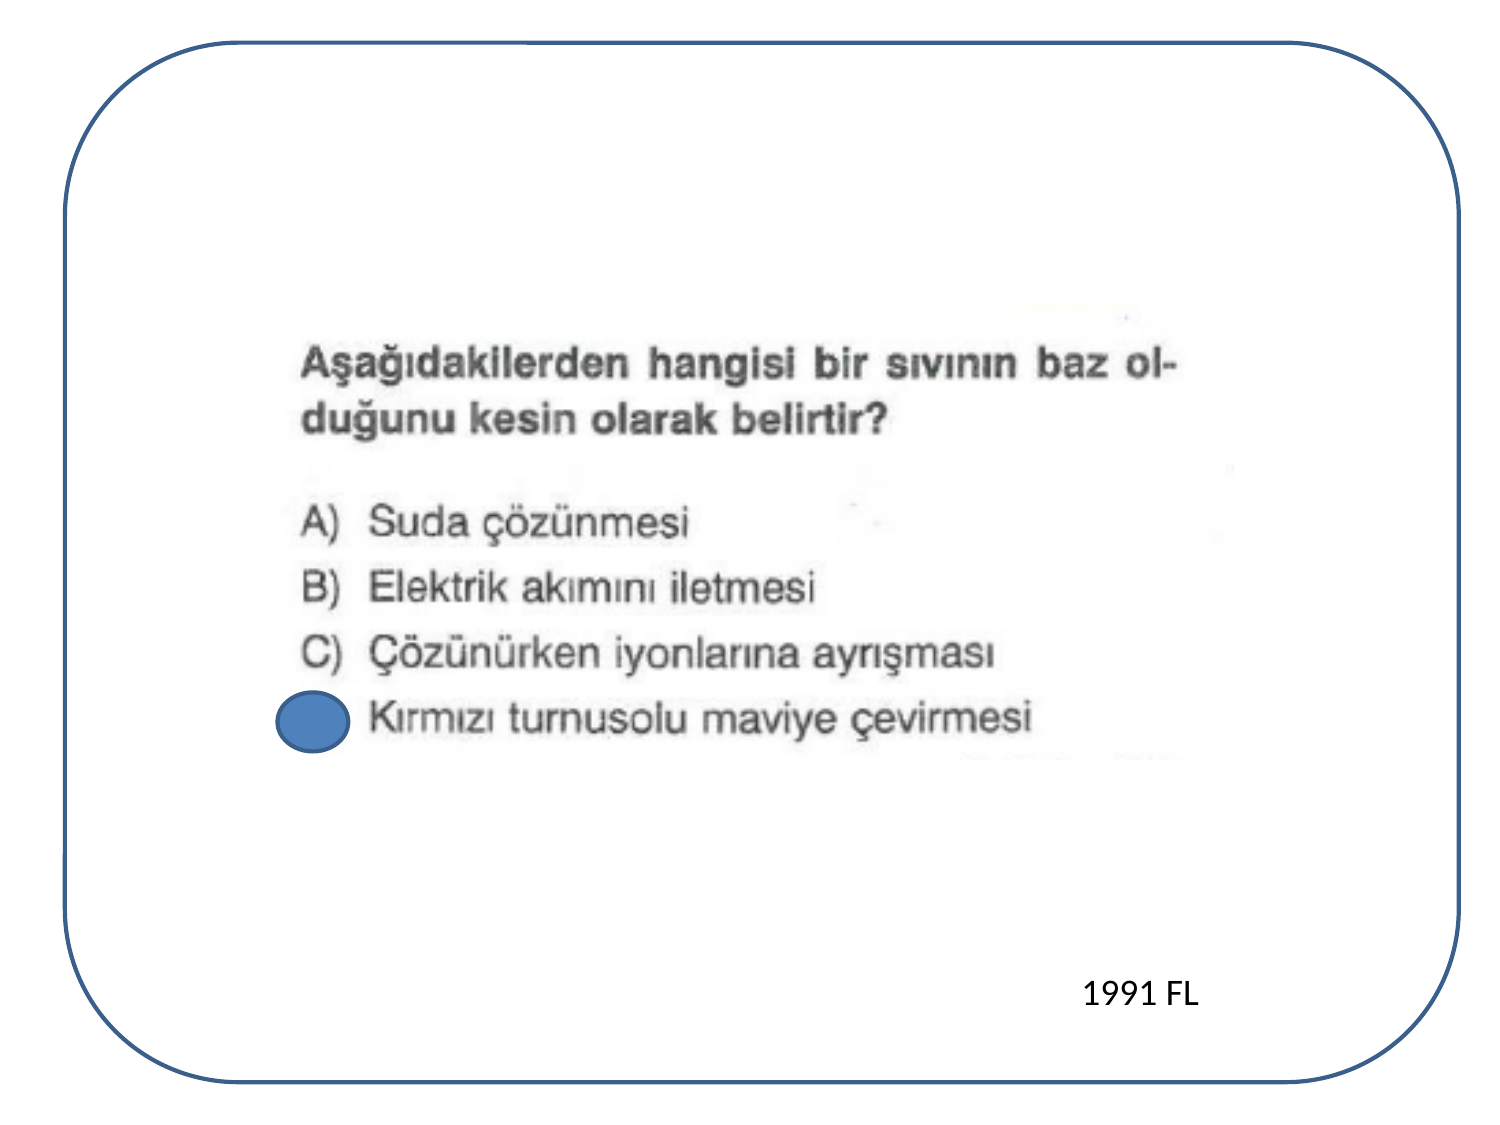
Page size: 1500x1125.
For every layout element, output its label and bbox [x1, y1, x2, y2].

text_box [62, 40, 1461, 1085]
picture [269, 304, 1235, 760]
